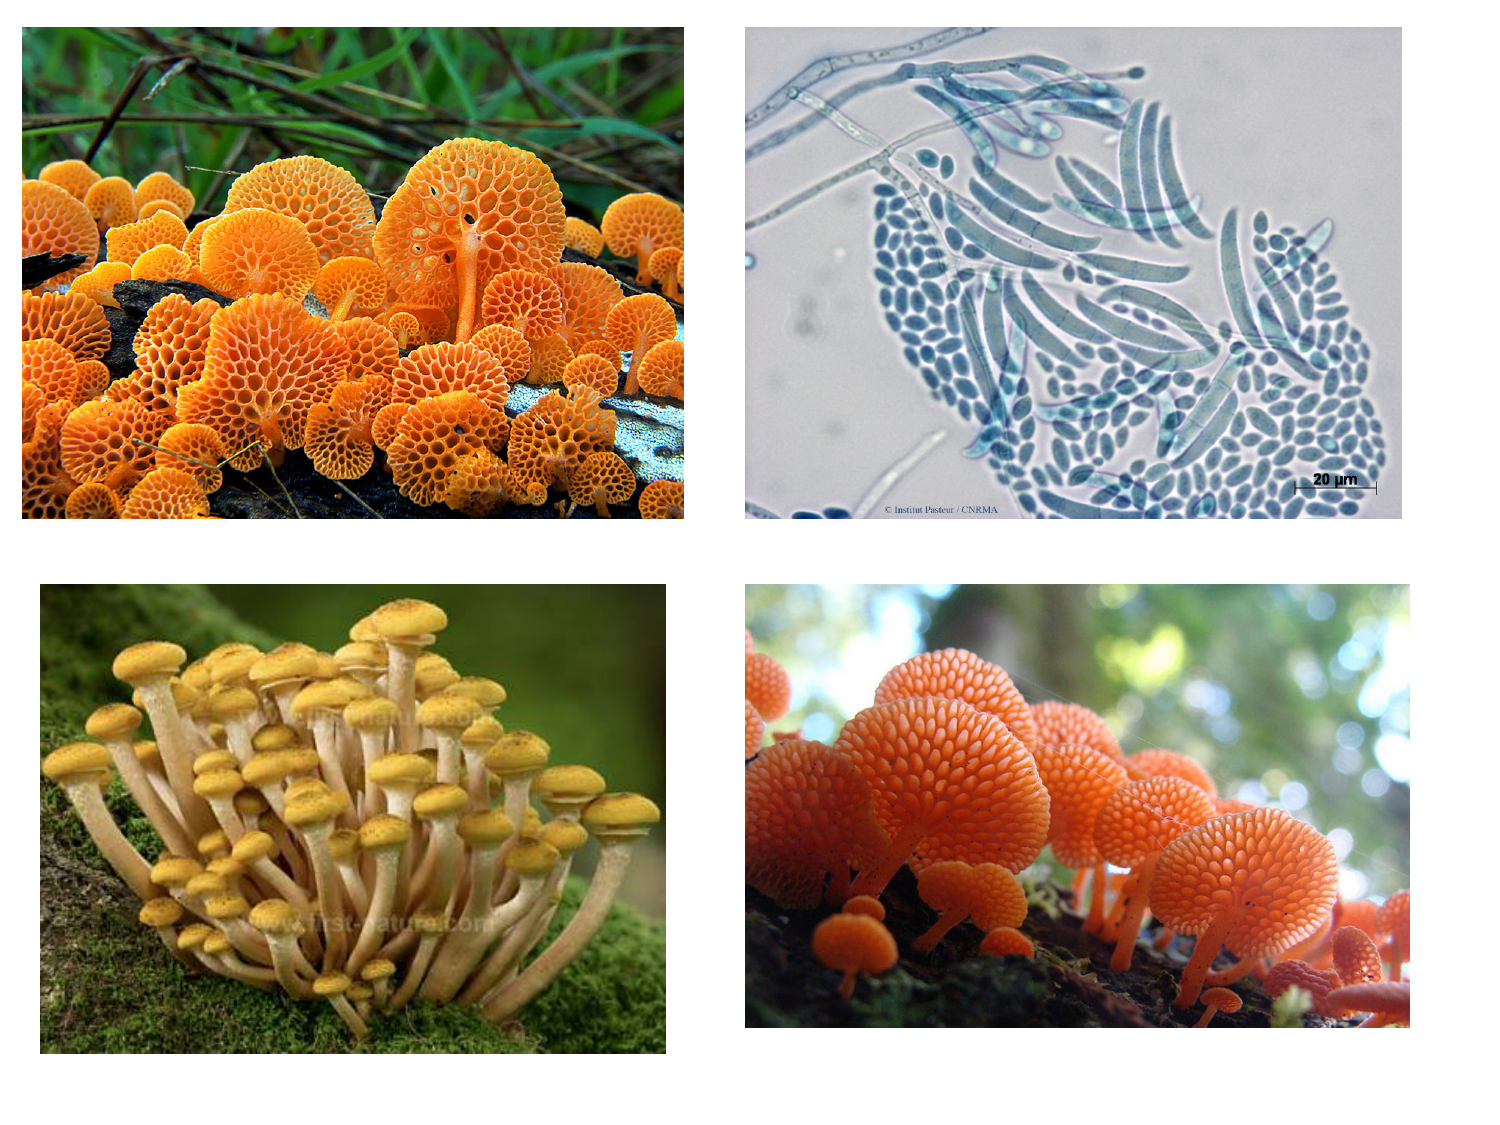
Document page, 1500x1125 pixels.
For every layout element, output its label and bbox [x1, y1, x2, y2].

picture [21, 27, 684, 519]
picture [745, 584, 1410, 1029]
picture [745, 27, 1402, 519]
picture [40, 584, 666, 1054]
